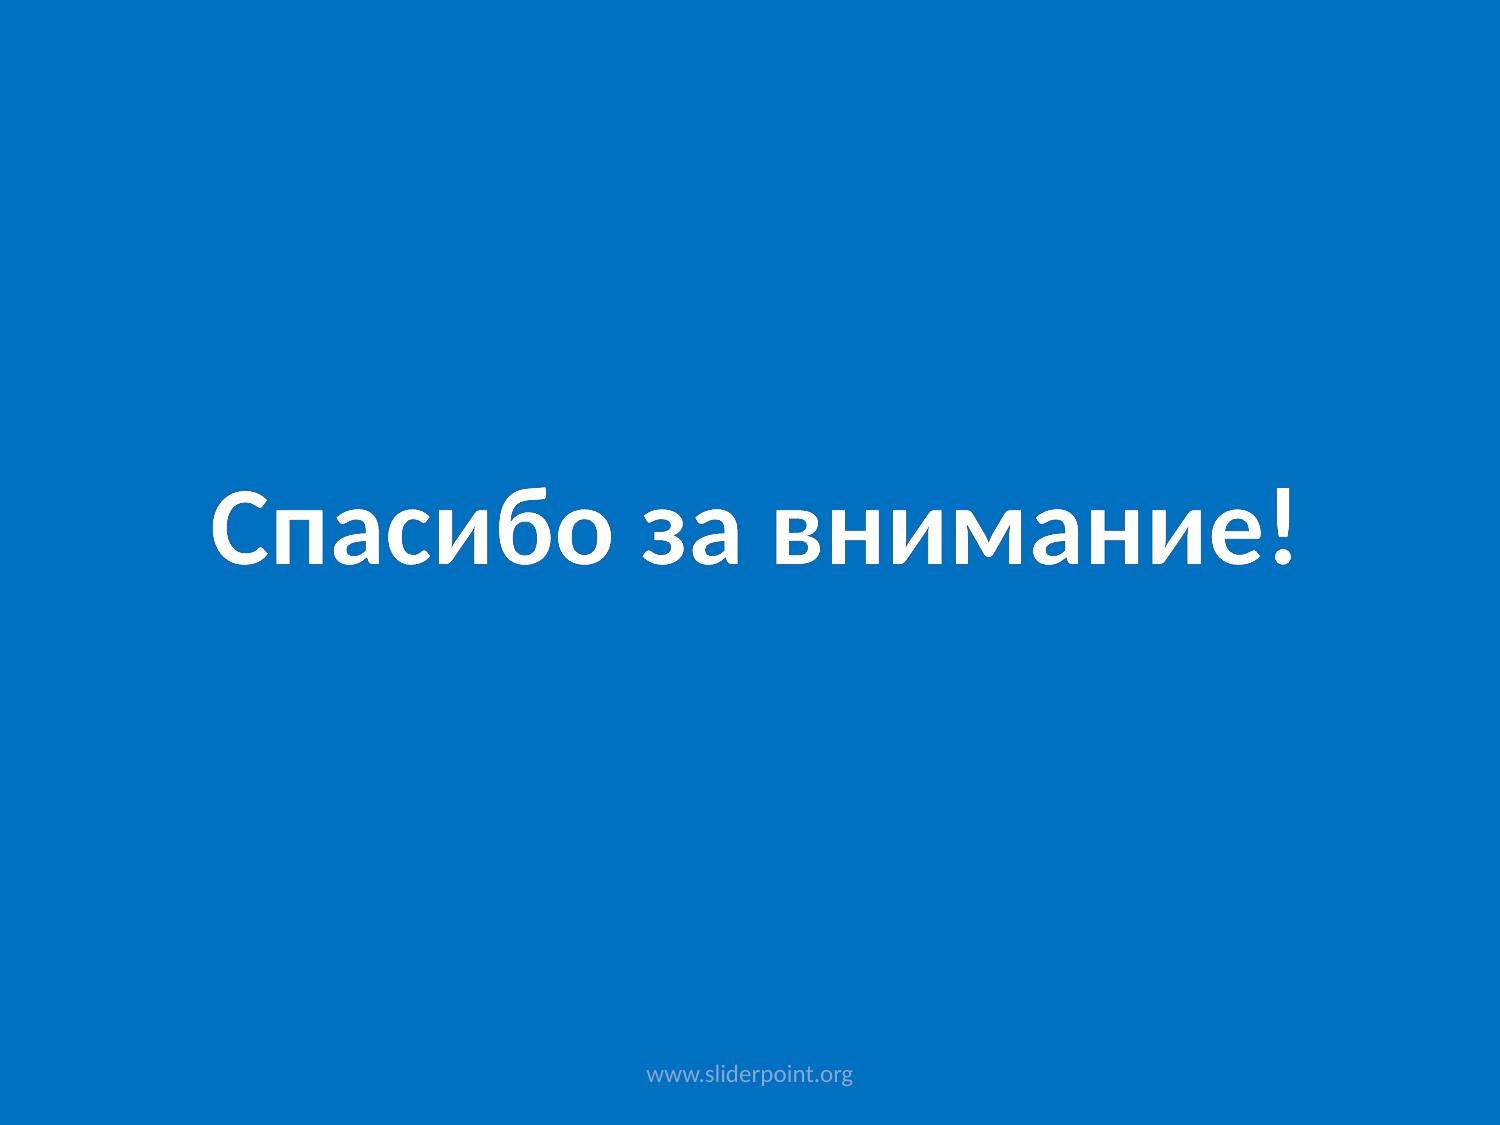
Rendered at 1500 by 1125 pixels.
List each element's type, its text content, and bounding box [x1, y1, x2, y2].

text_box Спасибо за внимание! [194, 444, 1318, 595]
footer www.sliderpoint.org [512, 1042, 988, 1103]
